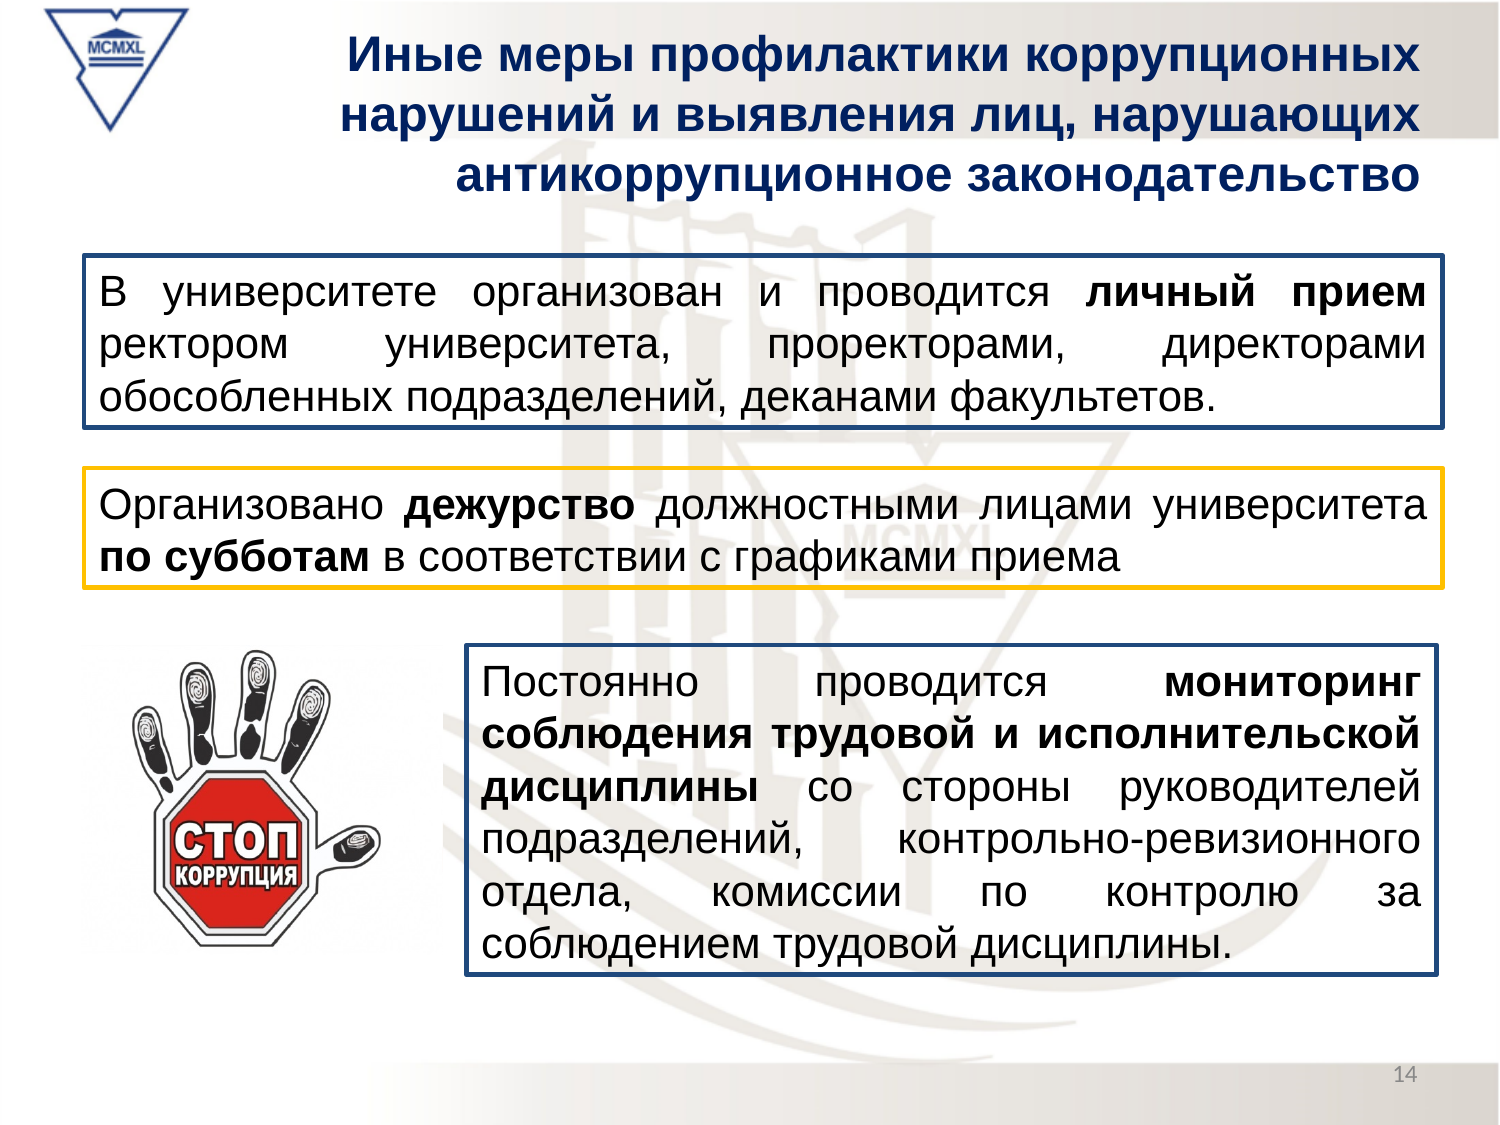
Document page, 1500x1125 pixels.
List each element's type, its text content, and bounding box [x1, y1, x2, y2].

title Иные меры профилактики коррупционных нарушений и выявления лиц, нарушающих антикоррупционное законодательство [112, 49, 1436, 173]
text_box Организовано дежурство должностными лицами университета по субботам в соответствии с графиками приема [83, 467, 1443, 588]
picture [0, 1, 1500, 1125]
text_box В университете организован и проводится личный прием ректором университета, проректорами, директорами обособленных подразделений, деканами факультетов. [83, 255, 1443, 428]
text_box Постоянно проводится мониторинг соблюдения трудовой и исполнительской дисциплины со стороны руководителей подразделений, контрольно-ревизионного отдела, комиссии по контролю за соблюдением трудовой дисциплины. [466, 645, 1437, 975]
slide_number 14 [1074, 1042, 1433, 1103]
